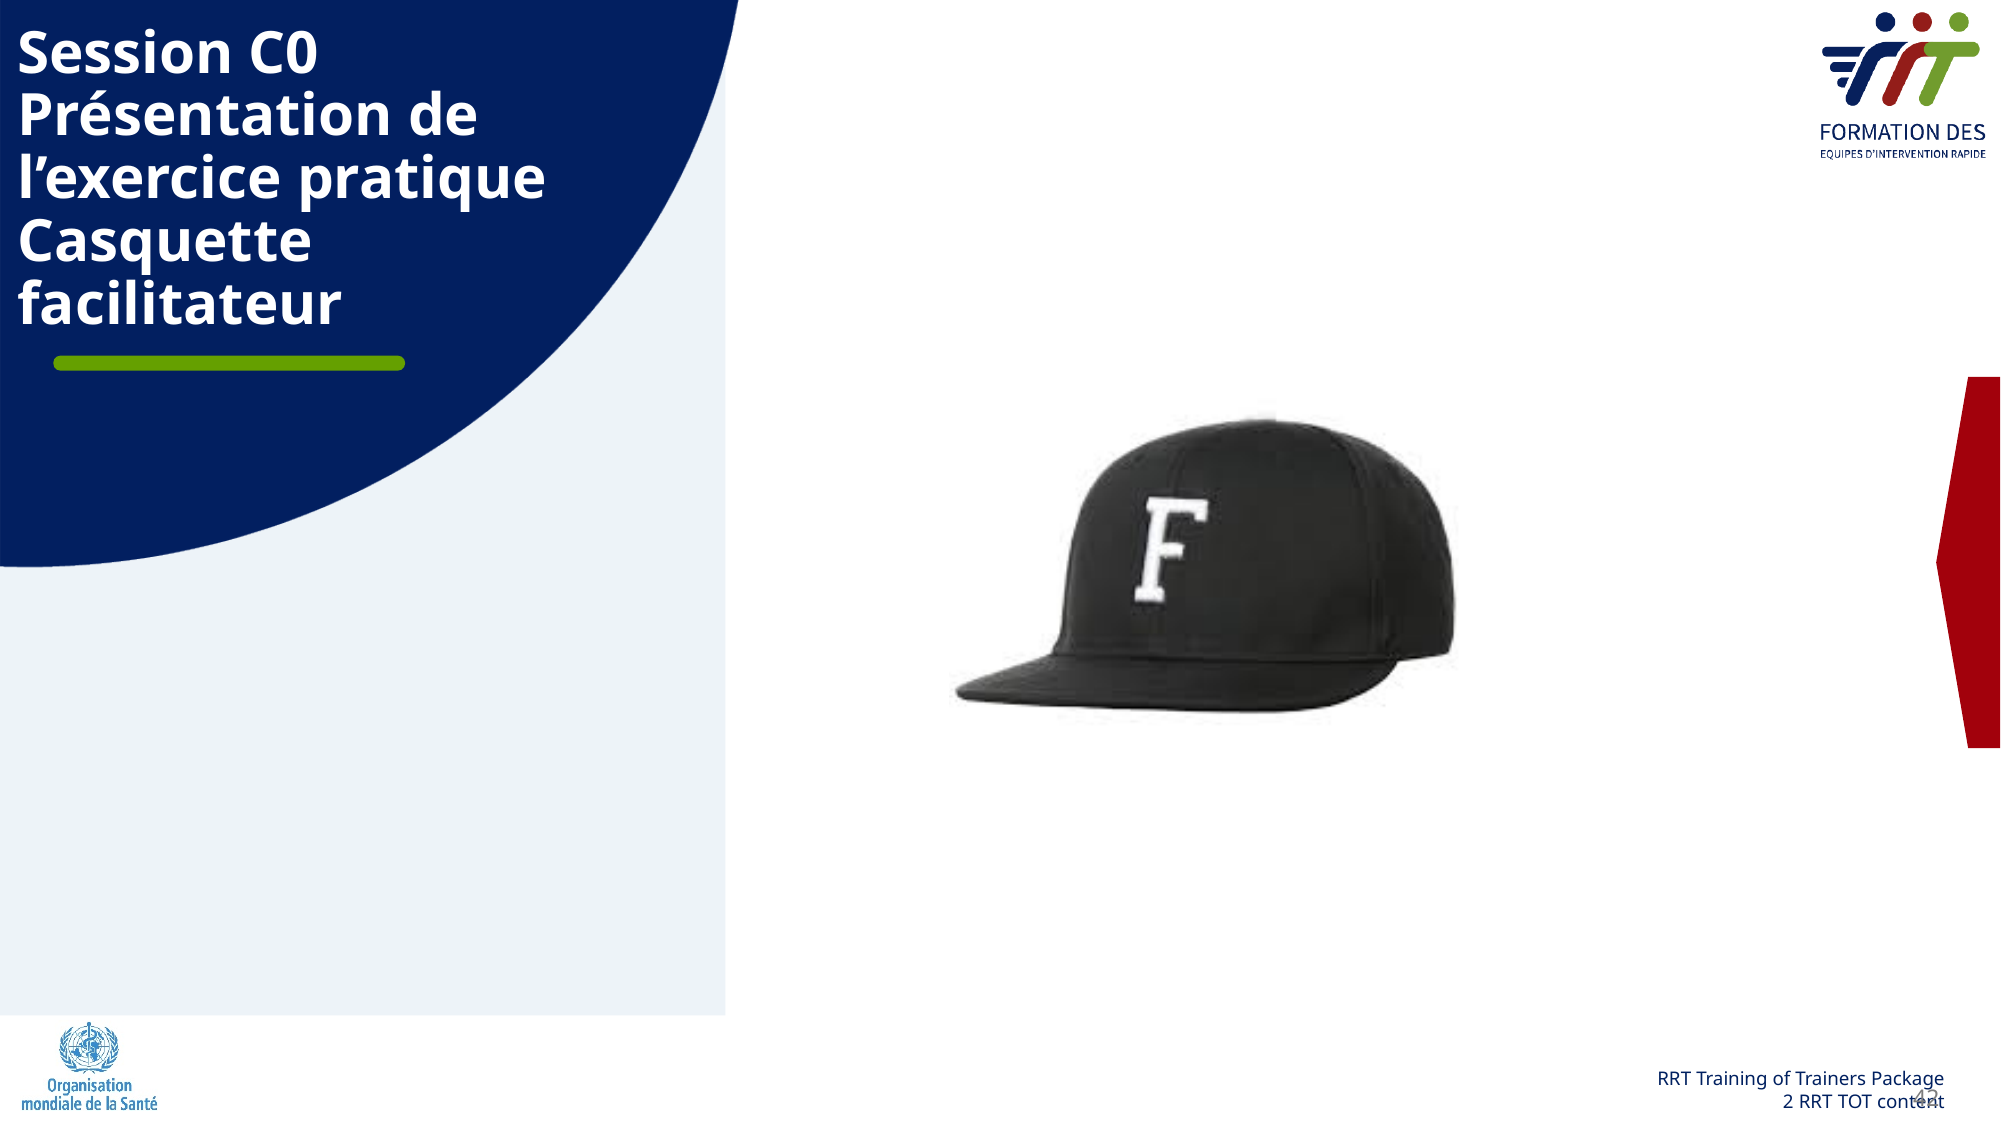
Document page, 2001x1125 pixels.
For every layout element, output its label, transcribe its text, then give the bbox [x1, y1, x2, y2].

title Session C0 Présentation de l’exercice pratique Casquette facilitateur [16, 20, 655, 339]
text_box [948, 306, 1462, 819]
picture [0, 0, 746, 572]
text_box [53, 355, 406, 371]
picture [20, 1020, 158, 1111]
picture [1820, 11, 1986, 160]
